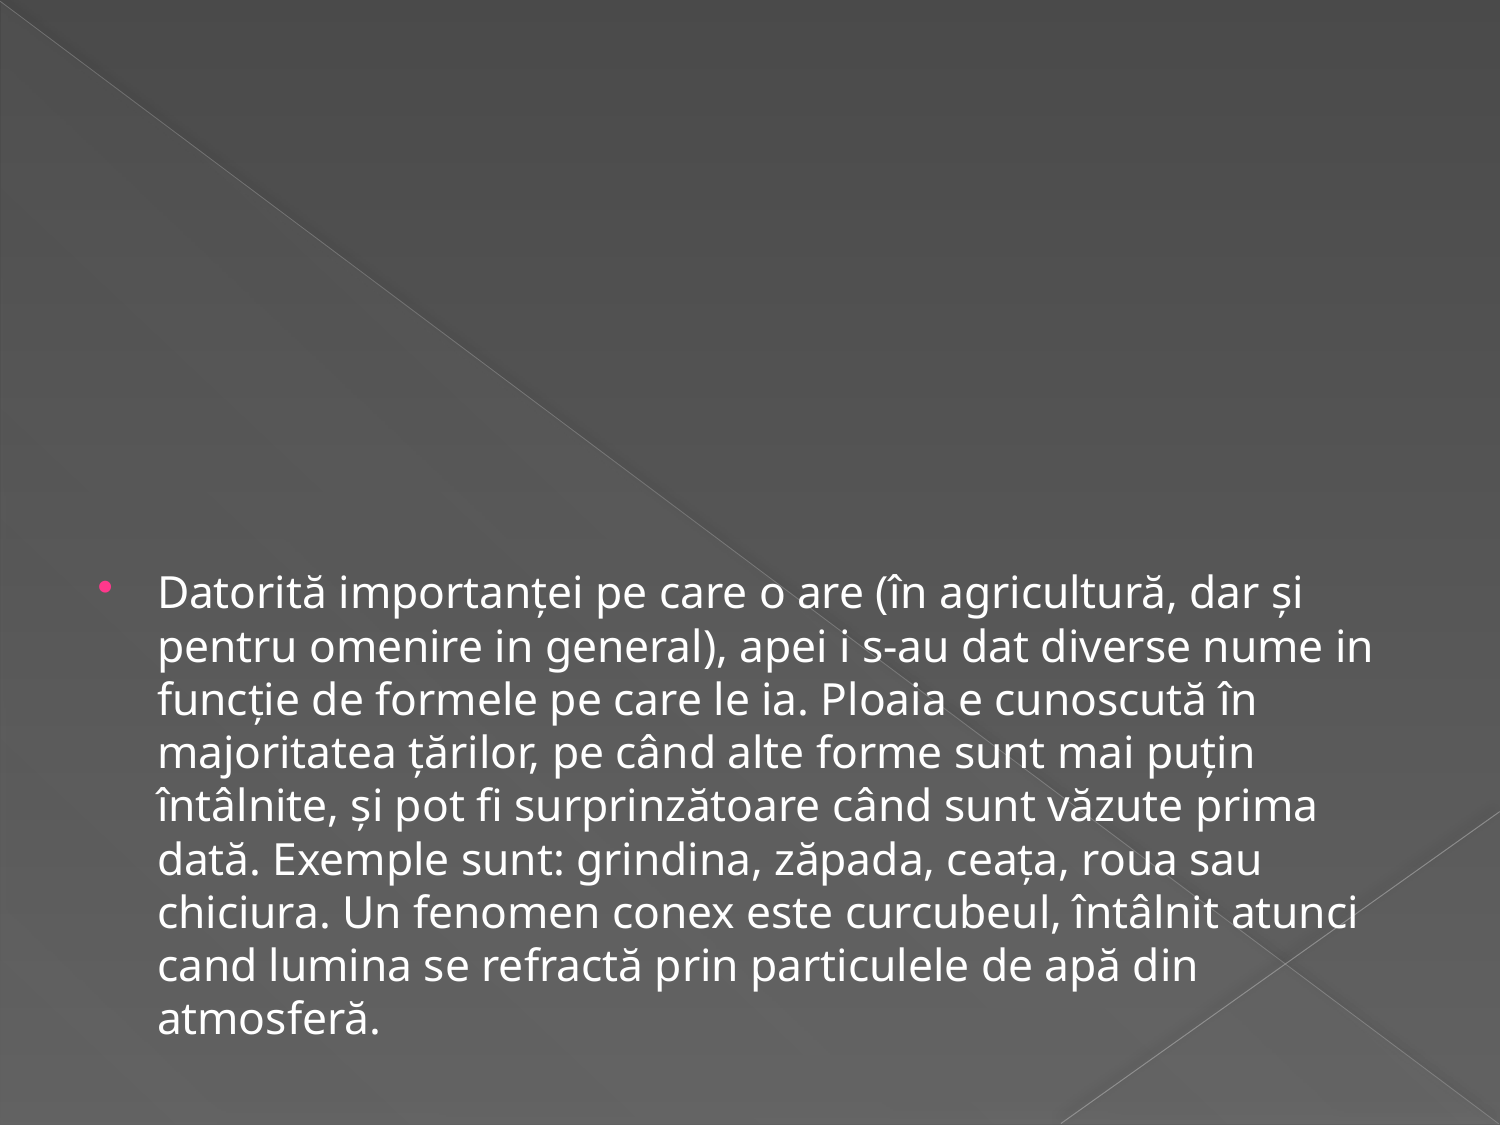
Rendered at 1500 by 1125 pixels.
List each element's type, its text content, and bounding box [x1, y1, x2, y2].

list Datorită importanței pe care o are (în agricultură, dar și pentru omenire in general), apei i s-au dat diverse nume in funcție de formele pe care le ia. Ploaia e cunoscută în majoritatea țărilor, pe când alte forme sunt mai puțin întâlnite, și pot fi surprinzătoare când sunt văzute prima dată. Exemple sunt: grindina, zăpada, ceața, roua sau chiciura. Un fenomen conex este curcubeul, întâlnit atunci cand lumina se refractă prin particulele de apă din atmosferă. [75, 308, 1425, 1059]
